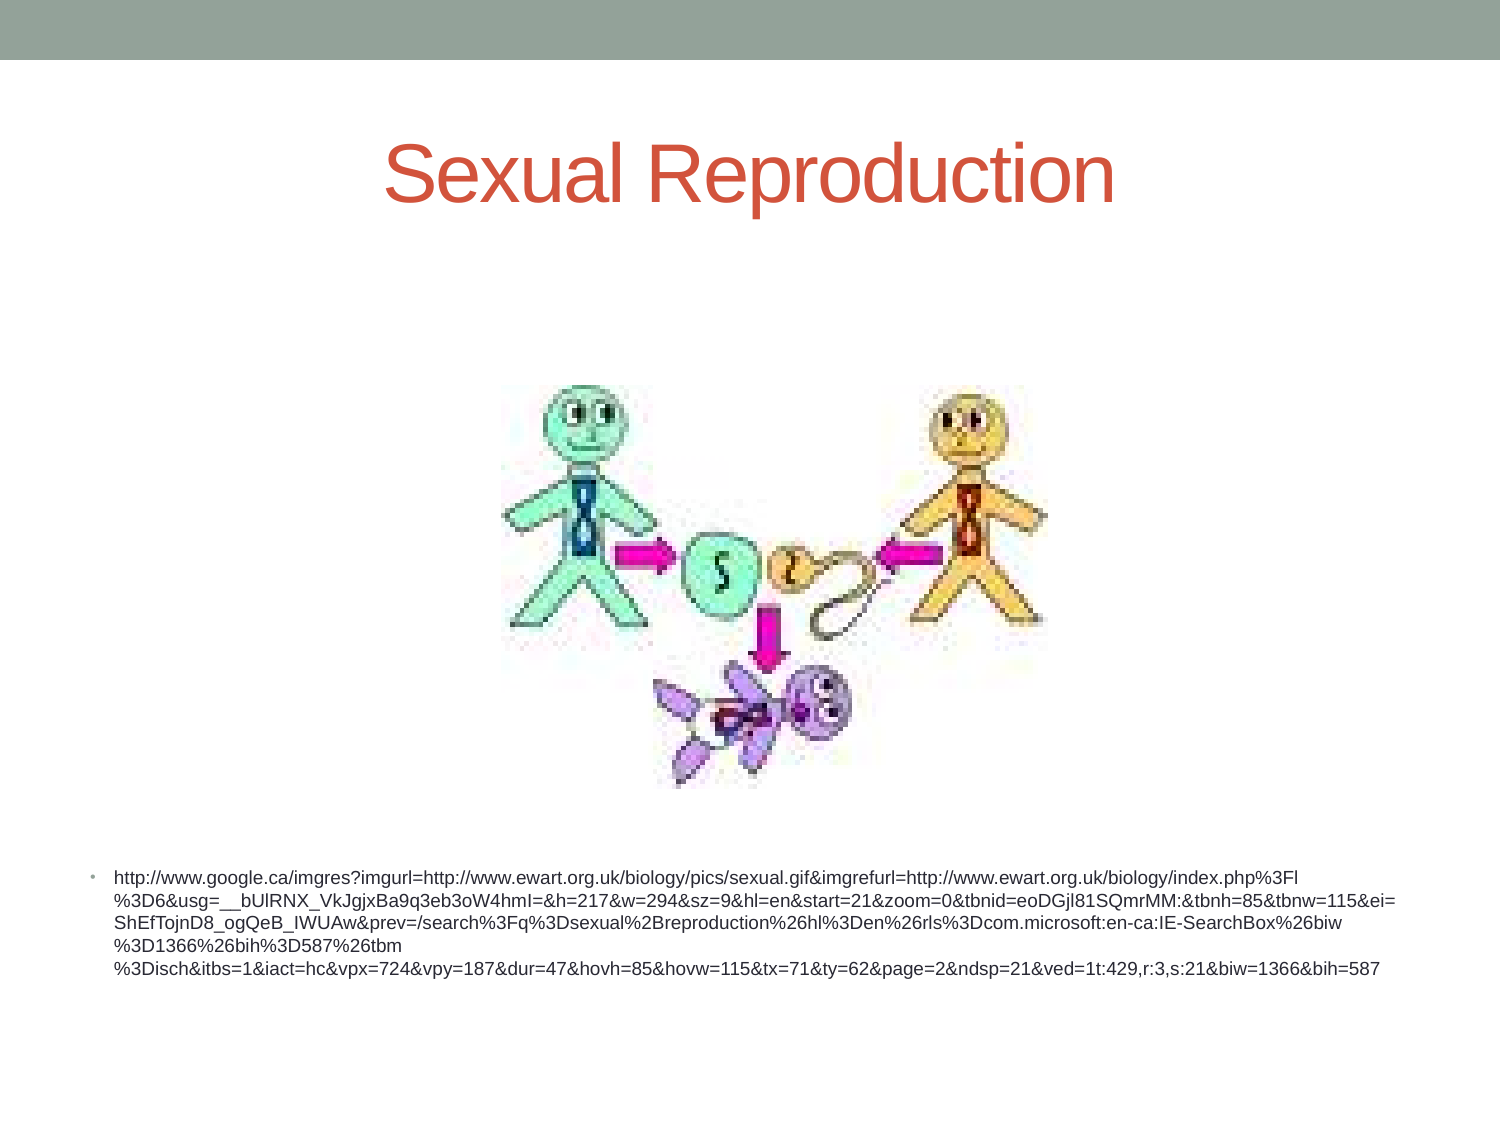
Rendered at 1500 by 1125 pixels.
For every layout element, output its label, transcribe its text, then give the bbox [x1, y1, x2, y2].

picture [501, 385, 1049, 790]
list http://www.google.ca/imgres?imgurl=http://www.ewart.org.uk/biology/pics/sexual.gif&imgrefurl=http://www.ewart.org.uk/biology/index.php%3Fl%3D6&usg=__bUlRNX_VkJgjxBa9q3eb3oW4hmI=&h=217&w=294&sz=9&hl=en&start=21&zoom=0&tbnid=eoDGjl81SQmrMM:&tbnh=85&tbnw=115&ei=ShEfTojnD8_ogQeB_IWUAw&prev=/search%3Fq%3Dsexual%2Breproduction%26hl%3Den%26rls%3Dcom.microsoft:en-ca:IE-SearchBox%26biw%3D1366%26bih%3D587%26tbm%3Disch&itbs=1&iact=hc&vpx=724&vpy=187&dur=47&hovh=85&hovw=115&tx=71&ty=62&page=2&ndsp=21&ved=1t:429,r:3,s:21&biw=1366&bih=587 [75, 857, 1425, 1005]
title Sexual Reproduction [75, 87, 1425, 250]
